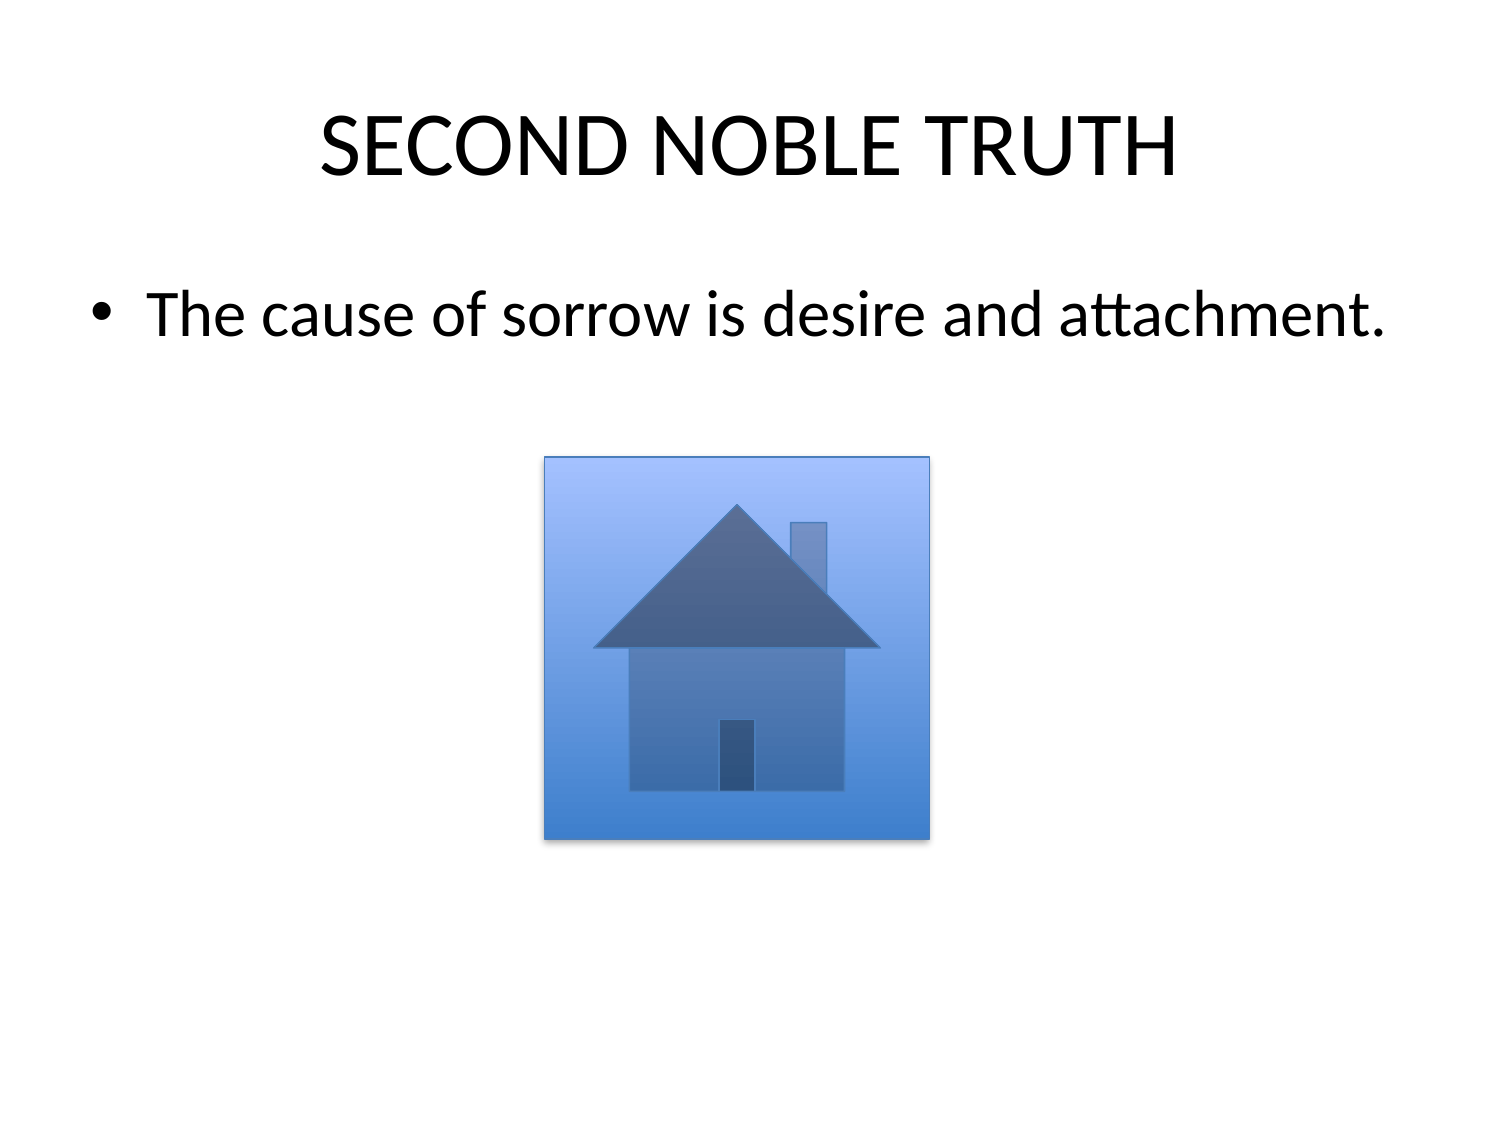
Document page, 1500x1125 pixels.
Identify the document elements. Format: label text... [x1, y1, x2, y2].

title SECOND NOBLE TRUTH [75, 45, 1425, 233]
text_box [544, 456, 930, 840]
list The cause of sorrow is desire and attachment. [75, 262, 1425, 1005]
